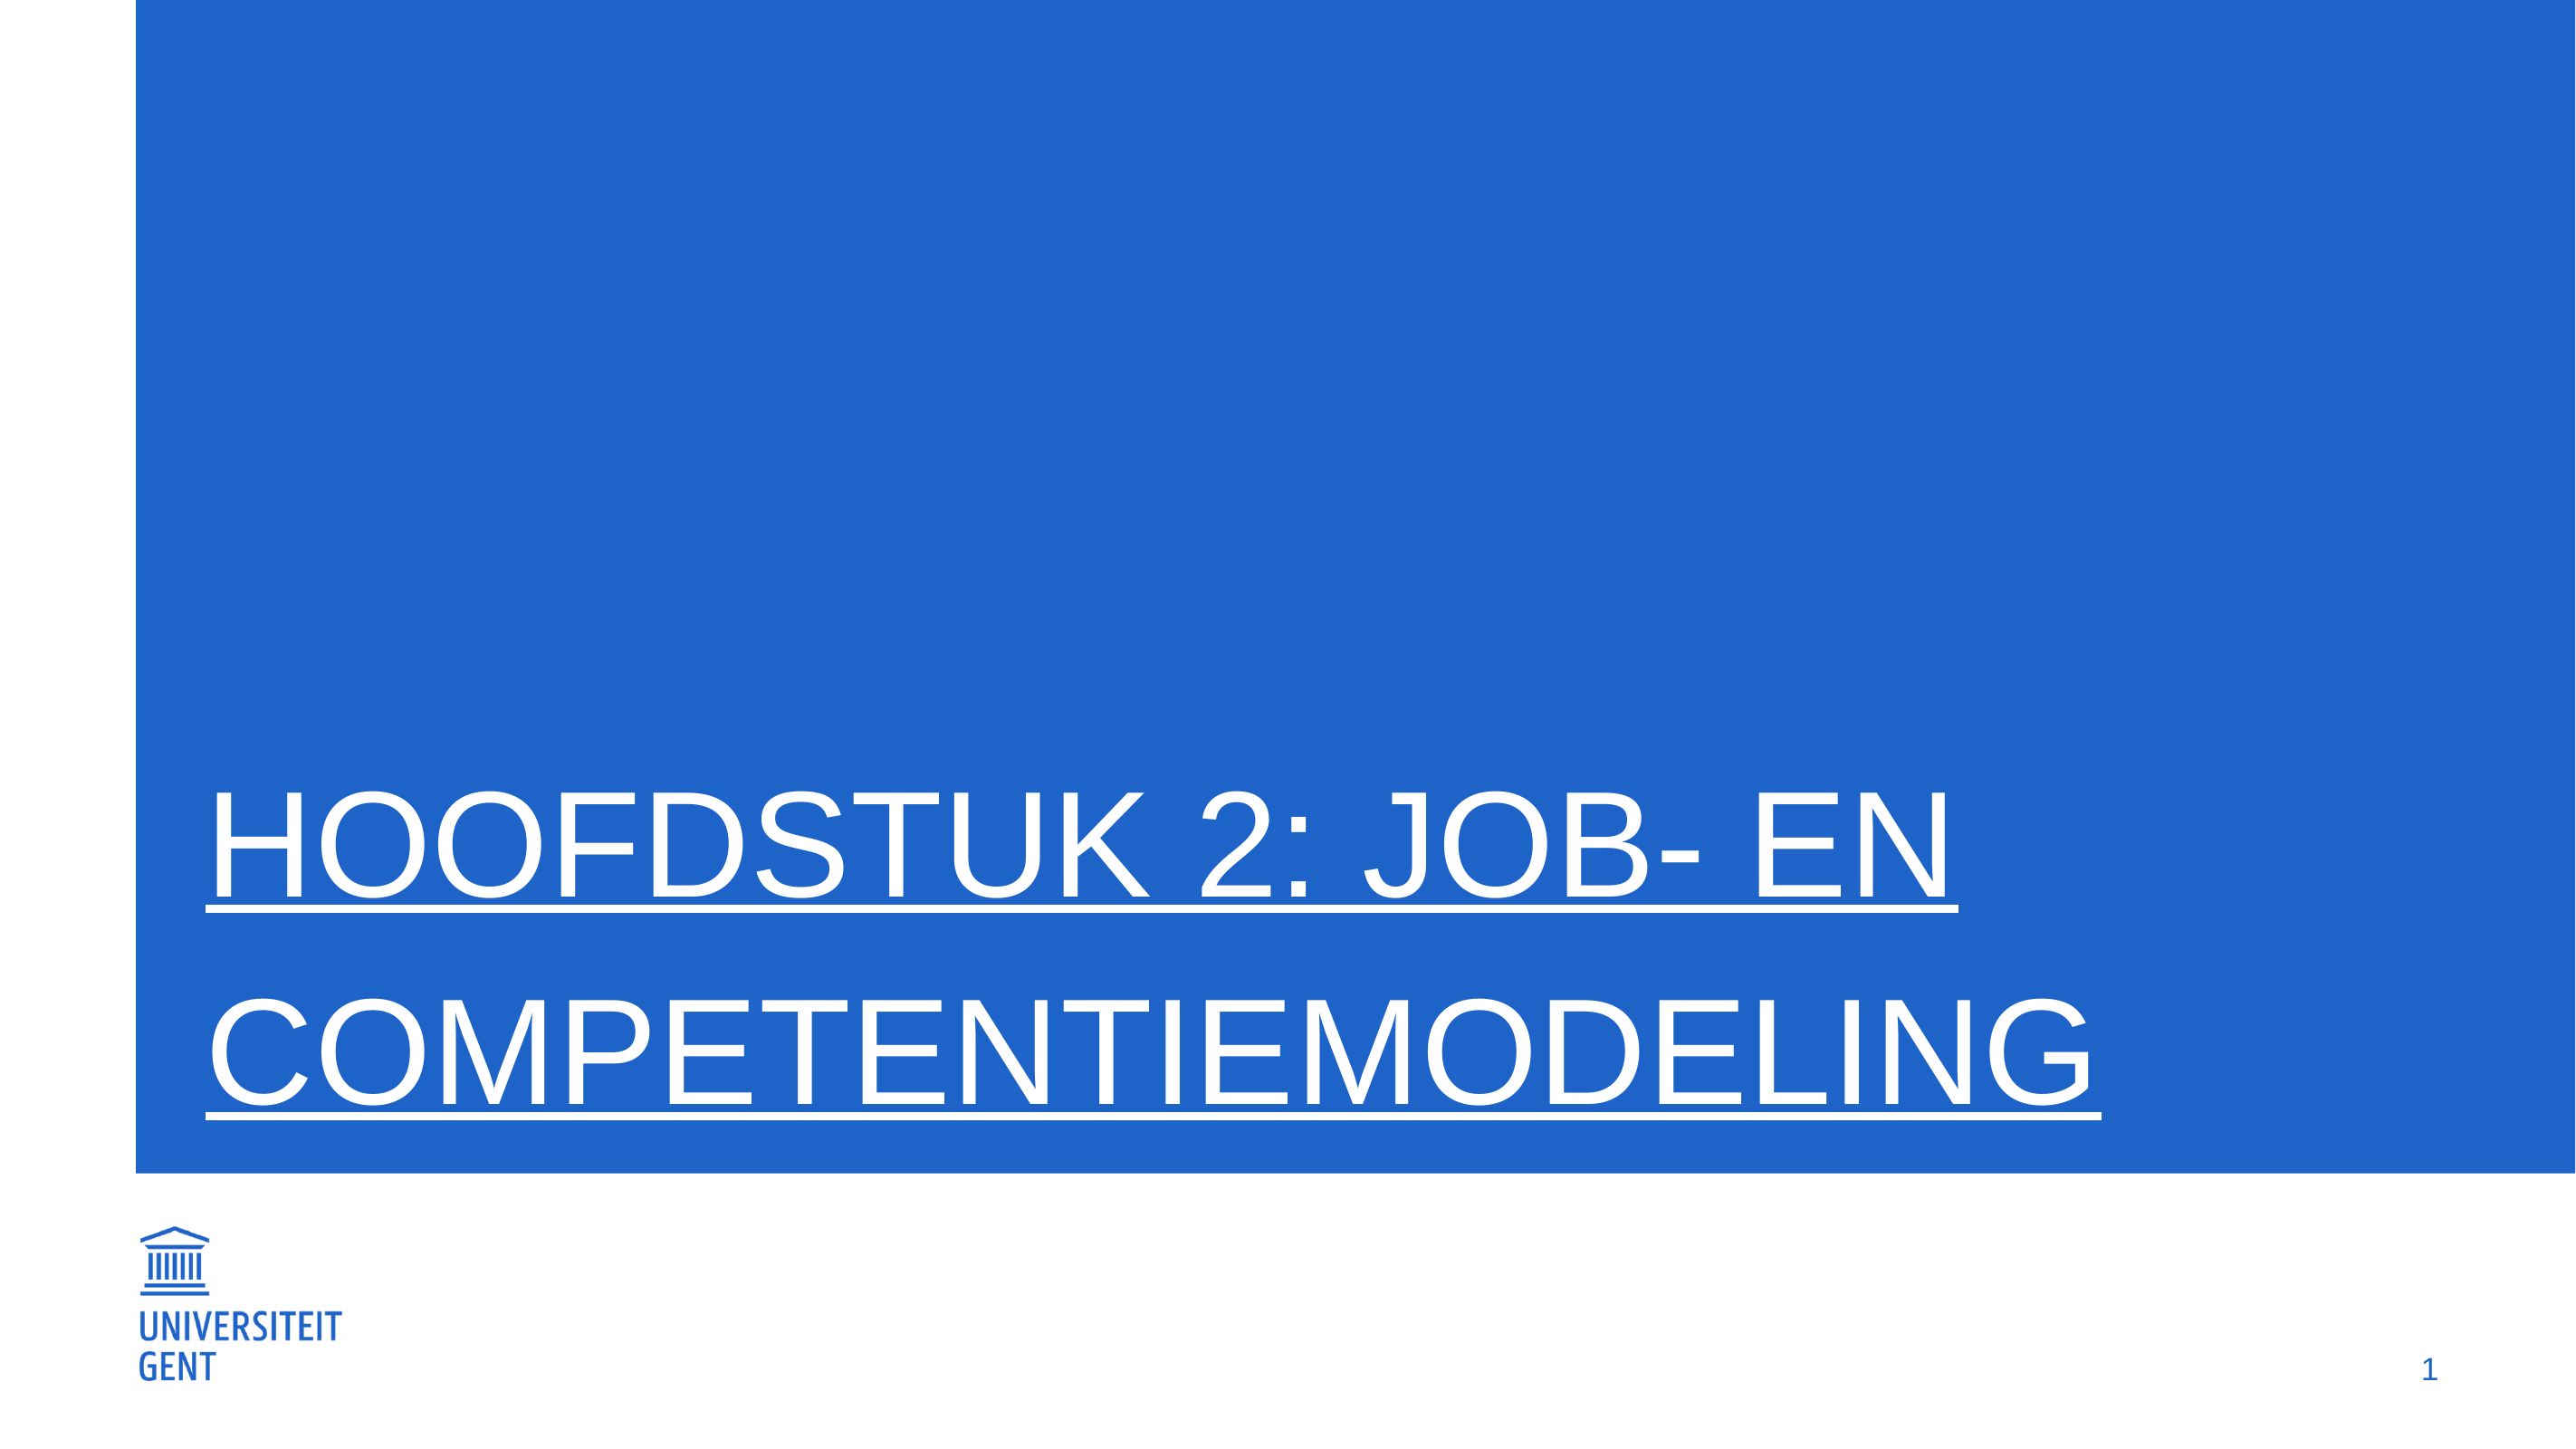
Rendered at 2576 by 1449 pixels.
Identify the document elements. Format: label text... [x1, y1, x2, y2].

picture [72, 1174, 415, 1449]
title Hoofdstuk 2: Job- en competentiemodeling [191, 482, 2447, 1142]
slide_number 1 [2315, 1329, 2453, 1407]
